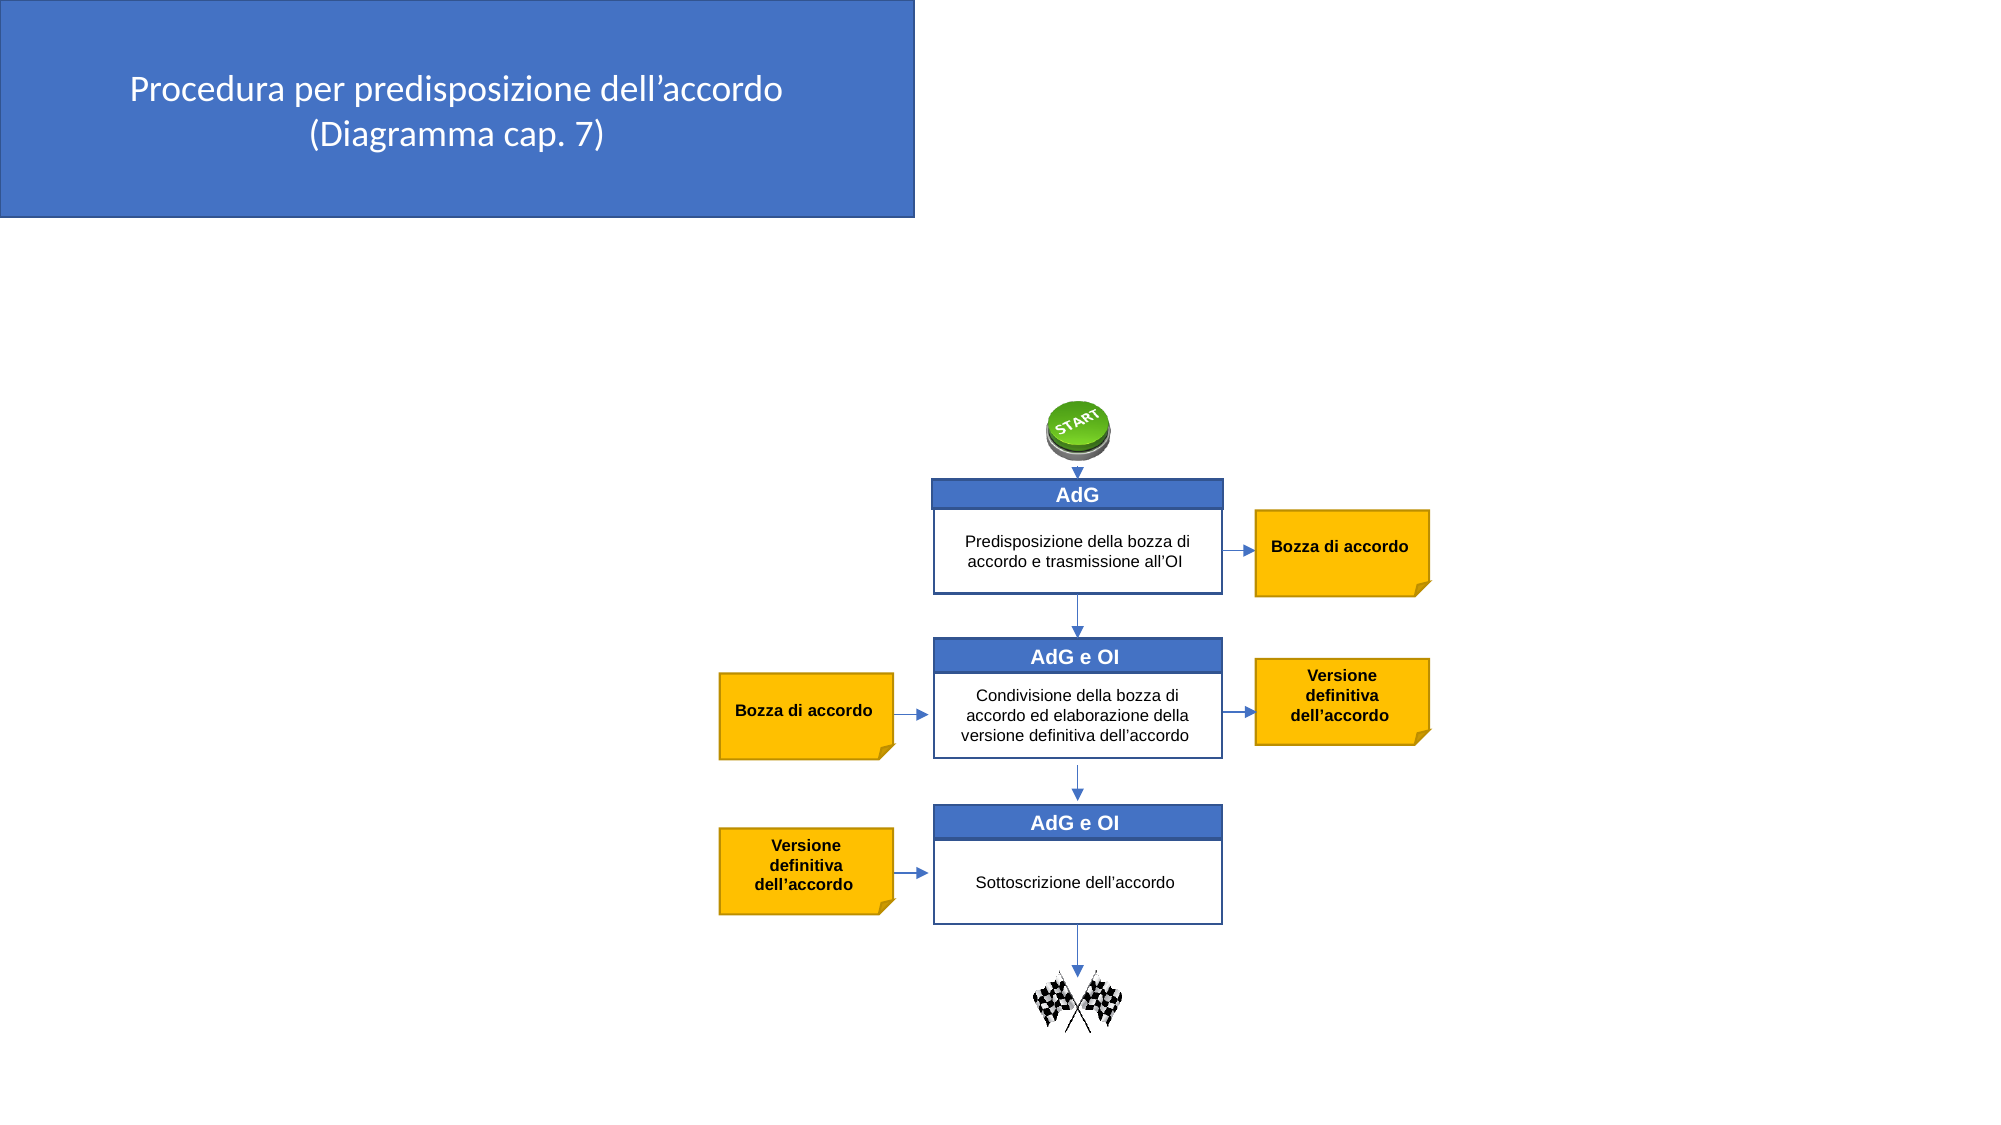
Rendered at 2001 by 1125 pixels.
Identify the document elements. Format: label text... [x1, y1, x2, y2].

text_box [719, 395, 1429, 1033]
text_box Procedura per predisposizione dell’accordo (Diagramma cap. 7) [0, 0, 915, 218]
